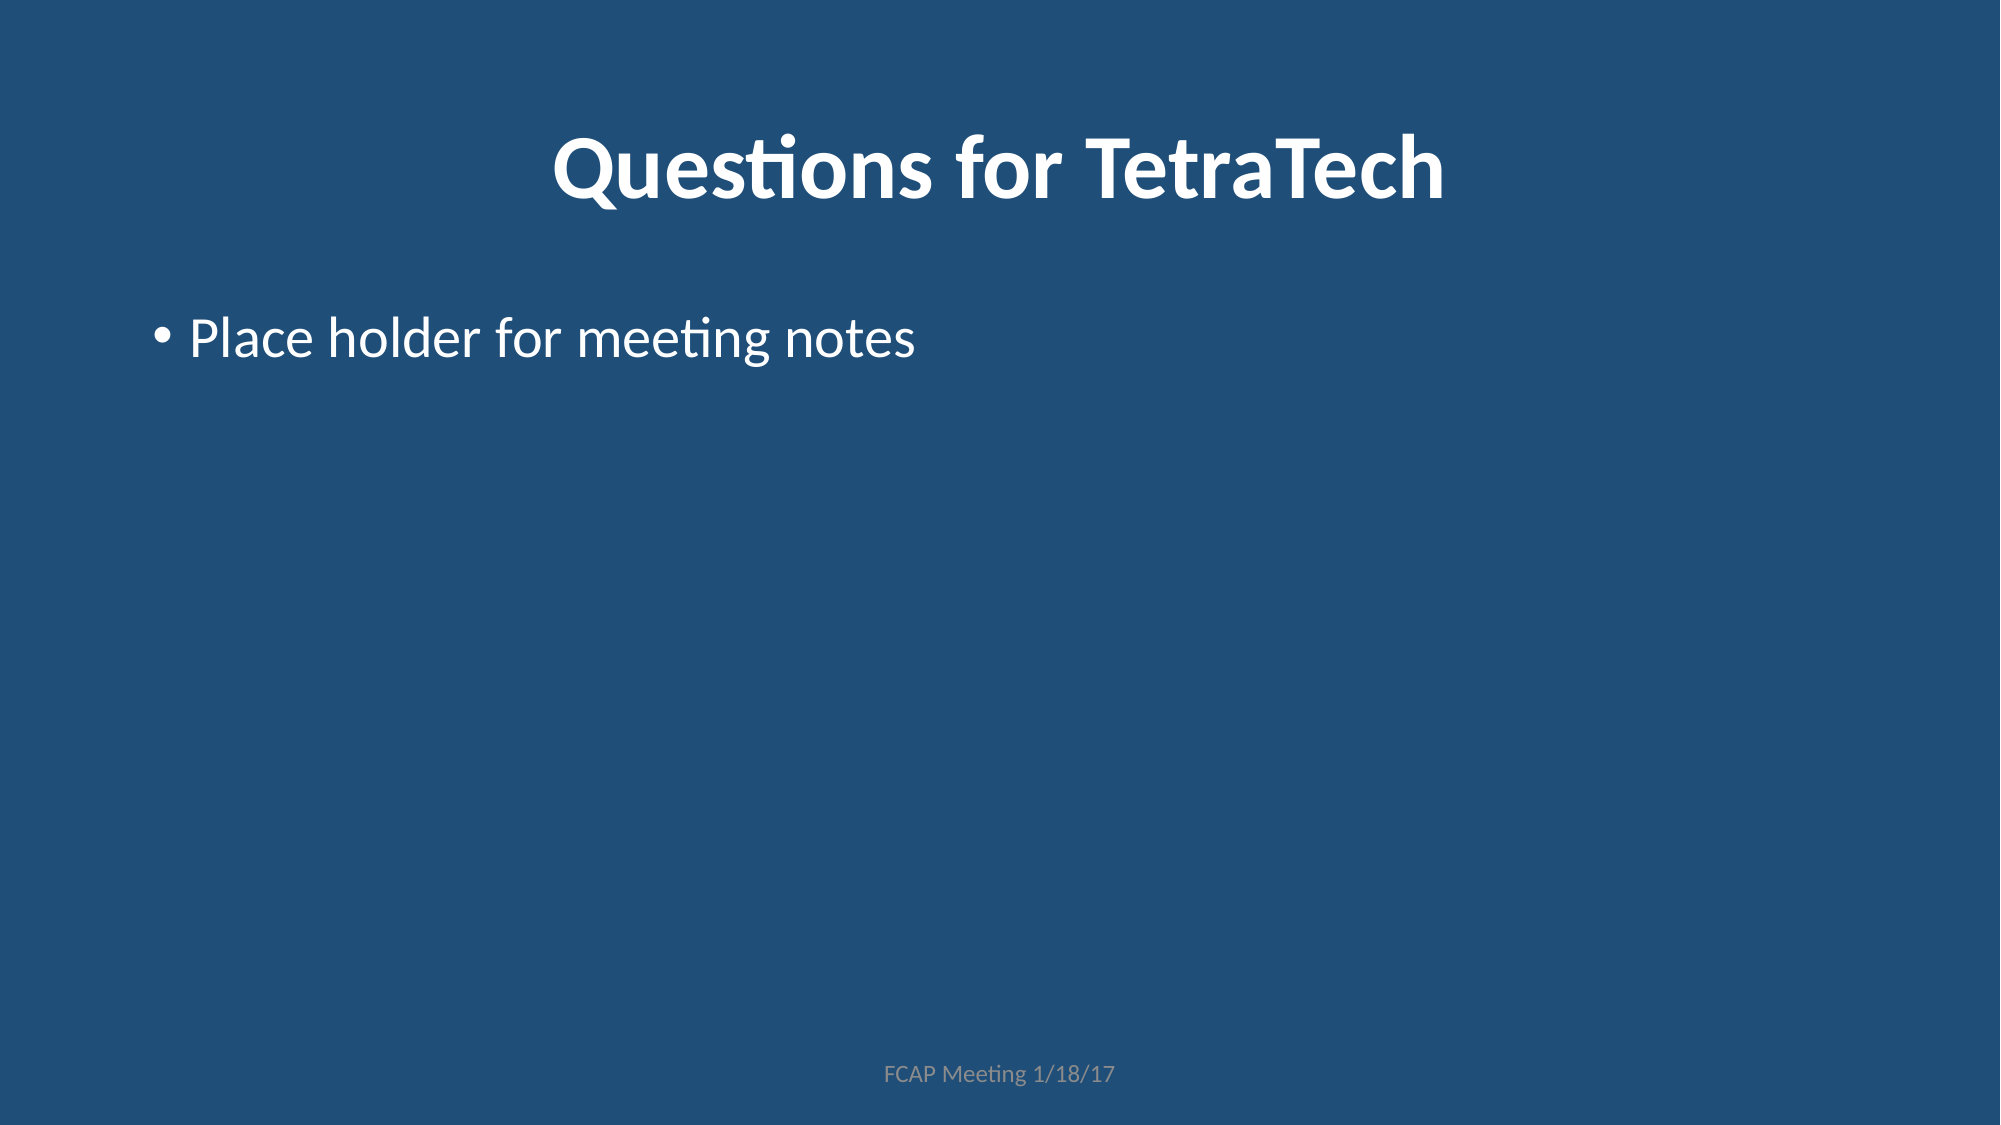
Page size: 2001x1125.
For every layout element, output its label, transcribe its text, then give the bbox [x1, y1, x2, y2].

title Questions for TetraTech [137, 59, 1863, 278]
footer FCAP Meeting 1/18/17 [662, 1042, 1338, 1103]
list Place holder for meeting notes [137, 299, 1863, 1014]
